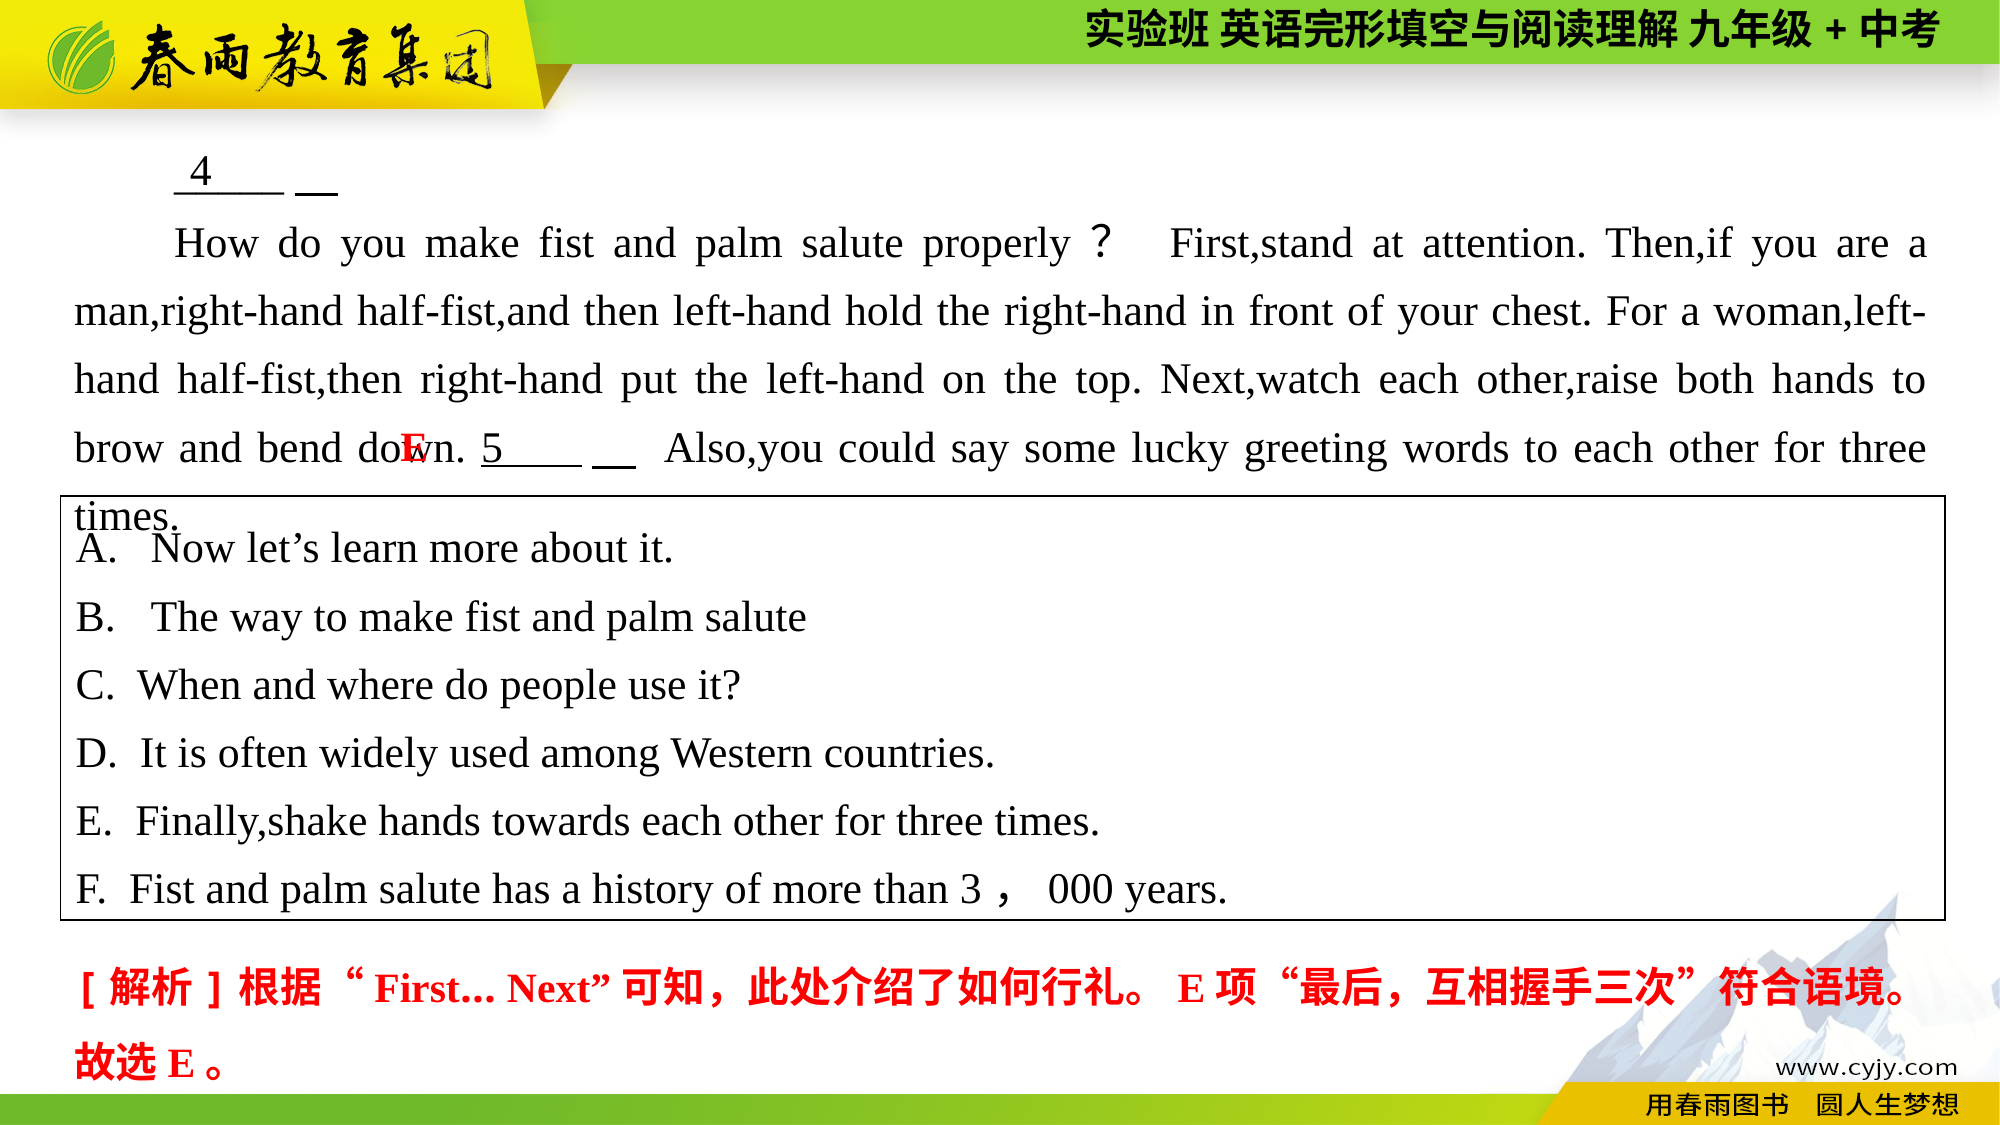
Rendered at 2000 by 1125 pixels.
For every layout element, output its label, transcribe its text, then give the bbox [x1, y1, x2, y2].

text_box Now let’s learn more about it. The way to make fist and palm salute C. When and where do people use it? D. It is often widely used among Western countries. E. Finally,shake hands towards each other for three times. F. Fist and palm salute has a history of more than 3，000 years. [60, 495, 1945, 921]
list _____ How do you make fist and palm salute properly？ First,stand at attention. Then,if you are a man,right-hand half-fist,and then left-hand hold the right-hand in front of your chest. For a woman,left-hand half-fist,then right-hand put the left-hand on the top. Next,watch each other,raise both hands to brow and bend down. 5 Also,you could say some lucky greeting words to each other for three times. [59, 122, 1944, 551]
picture [0, 0, 2000, 1125]
text_box E [385, 397, 453, 477]
text_box [解析]根据“First... Next”可知，此处介绍了如何行礼。E项“最后，互相握手三次”符合语境。故选E。 [59, 928, 1944, 1094]
text_box 4 [175, 134, 227, 202]
